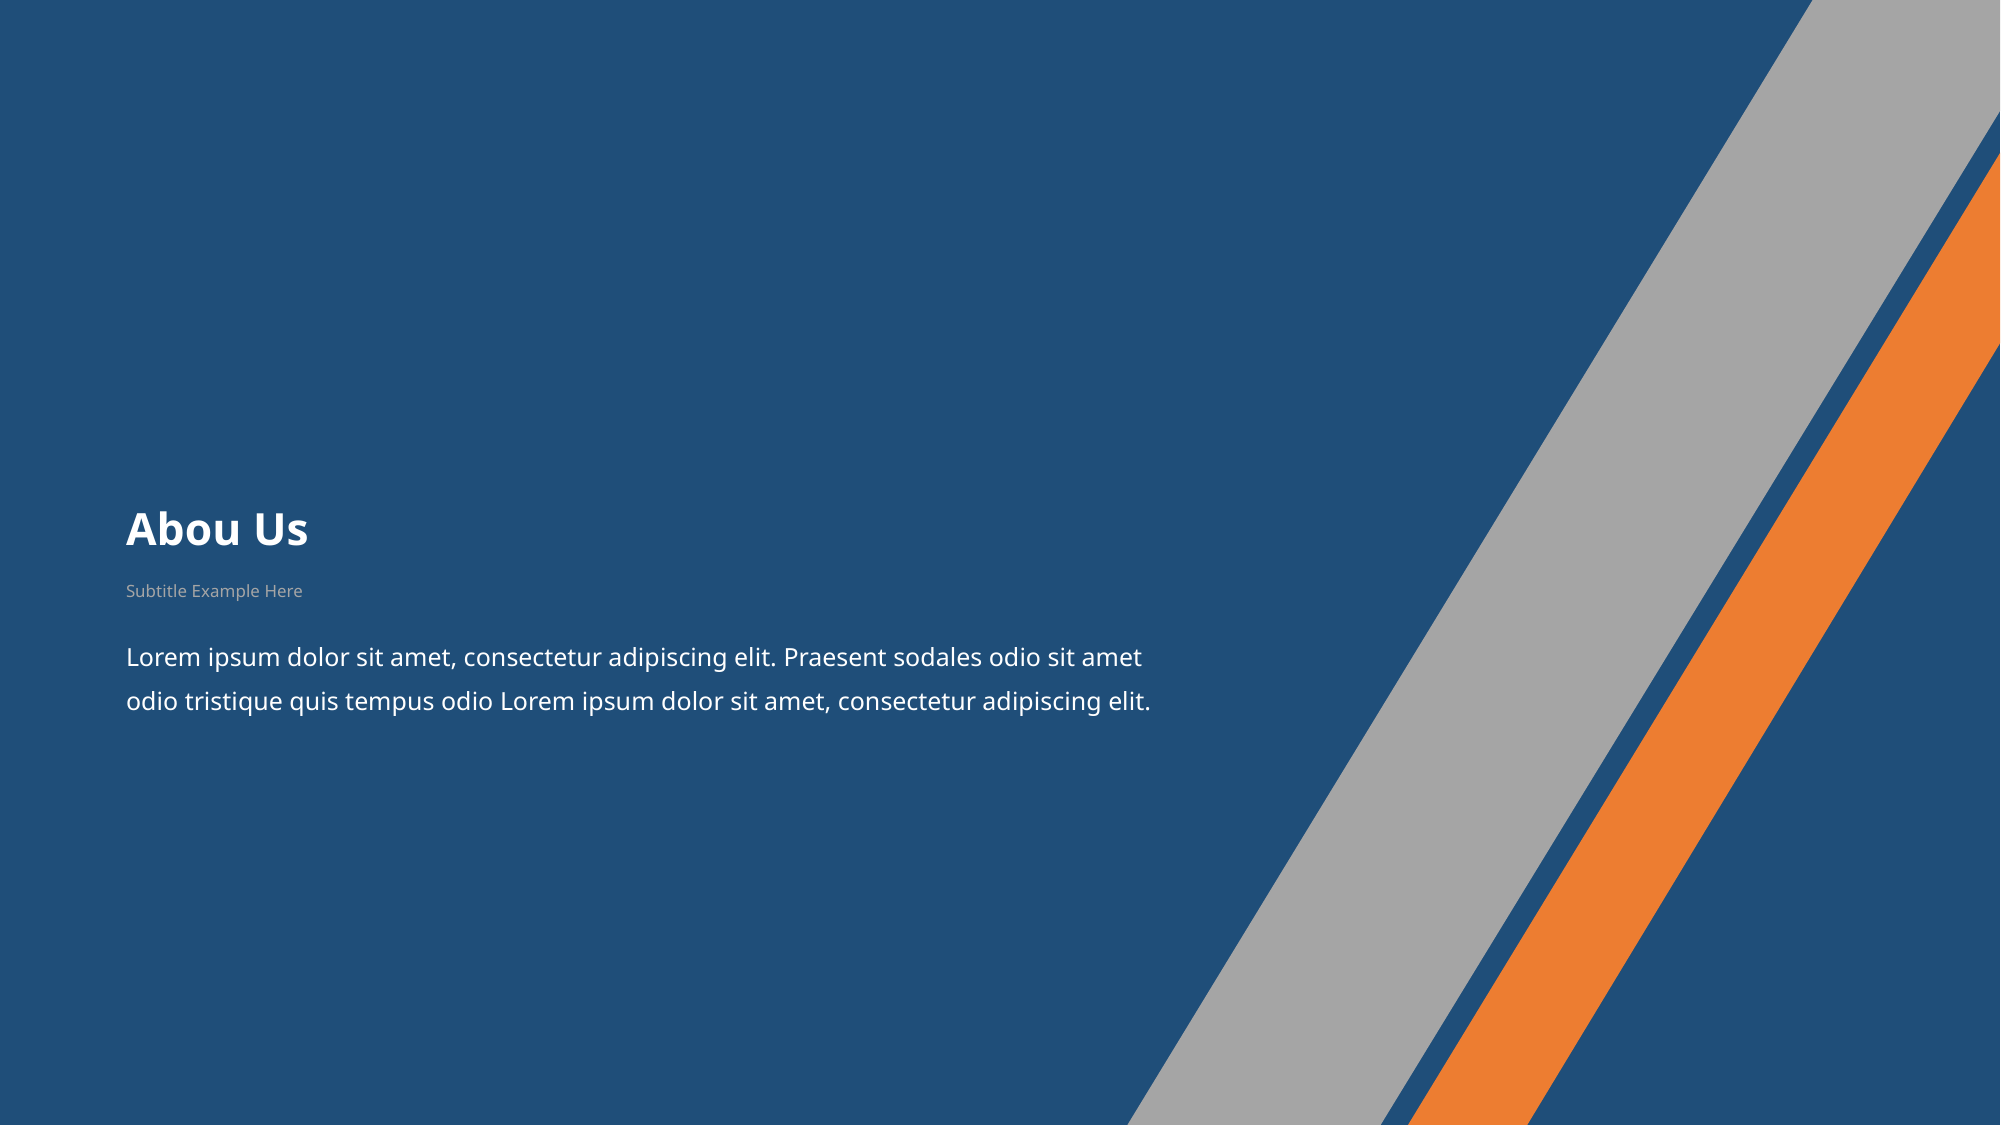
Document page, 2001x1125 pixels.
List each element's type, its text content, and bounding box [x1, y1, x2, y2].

list Subtitle Example Here [126, 571, 705, 610]
list Abou Us [126, 491, 705, 563]
list Lorem ipsum dolor sit amet, consectetur adipiscing elit. Praesent sodales odio sit amet odio tristique quis tempus odio Lorem ipsum dolor sit amet, consectetur adipiscing elit. [126, 616, 1176, 798]
